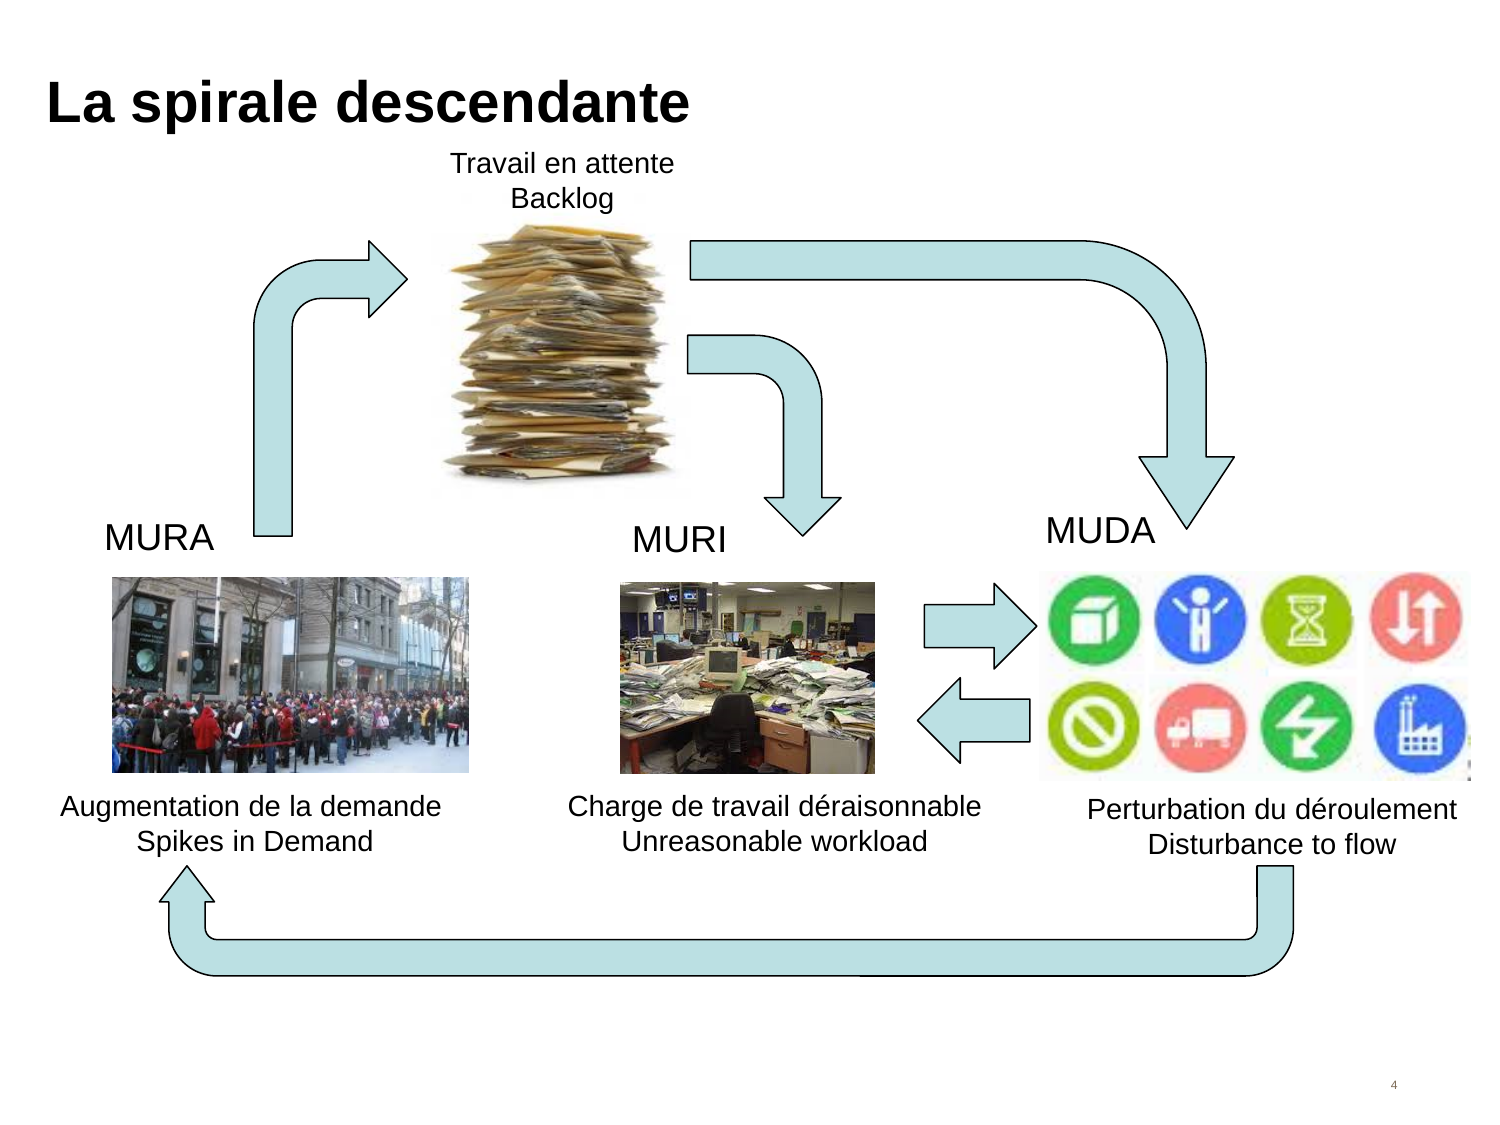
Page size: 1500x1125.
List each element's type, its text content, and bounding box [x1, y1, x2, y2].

text_box MURA [89, 505, 230, 566]
picture [430, 193, 691, 499]
picture [619, 582, 875, 775]
text_box Charge de travail déraisonnable Unreasonable workload [552, 779, 998, 865]
text_box [159, 865, 1294, 977]
text_box [694, 240, 1235, 530]
text_box Travail en attente Backlog [434, 137, 691, 193]
text_box Augmentation de la demande Spikes in Demand [41, 779, 469, 865]
text_box [253, 240, 408, 537]
title La spirale descendante [31, 43, 1482, 194]
text_box Perturbation du déroulement Disturbance to flow [1072, 787, 1473, 868]
text_box [917, 677, 1030, 764]
text_box [694, 335, 842, 537]
text_box [924, 583, 1034, 669]
slide_number 4 [1100, 1025, 1413, 1100]
text_box MUDA [1030, 498, 1171, 559]
picture [111, 577, 470, 773]
text_box MURI [617, 507, 743, 568]
picture [1039, 571, 1471, 781]
